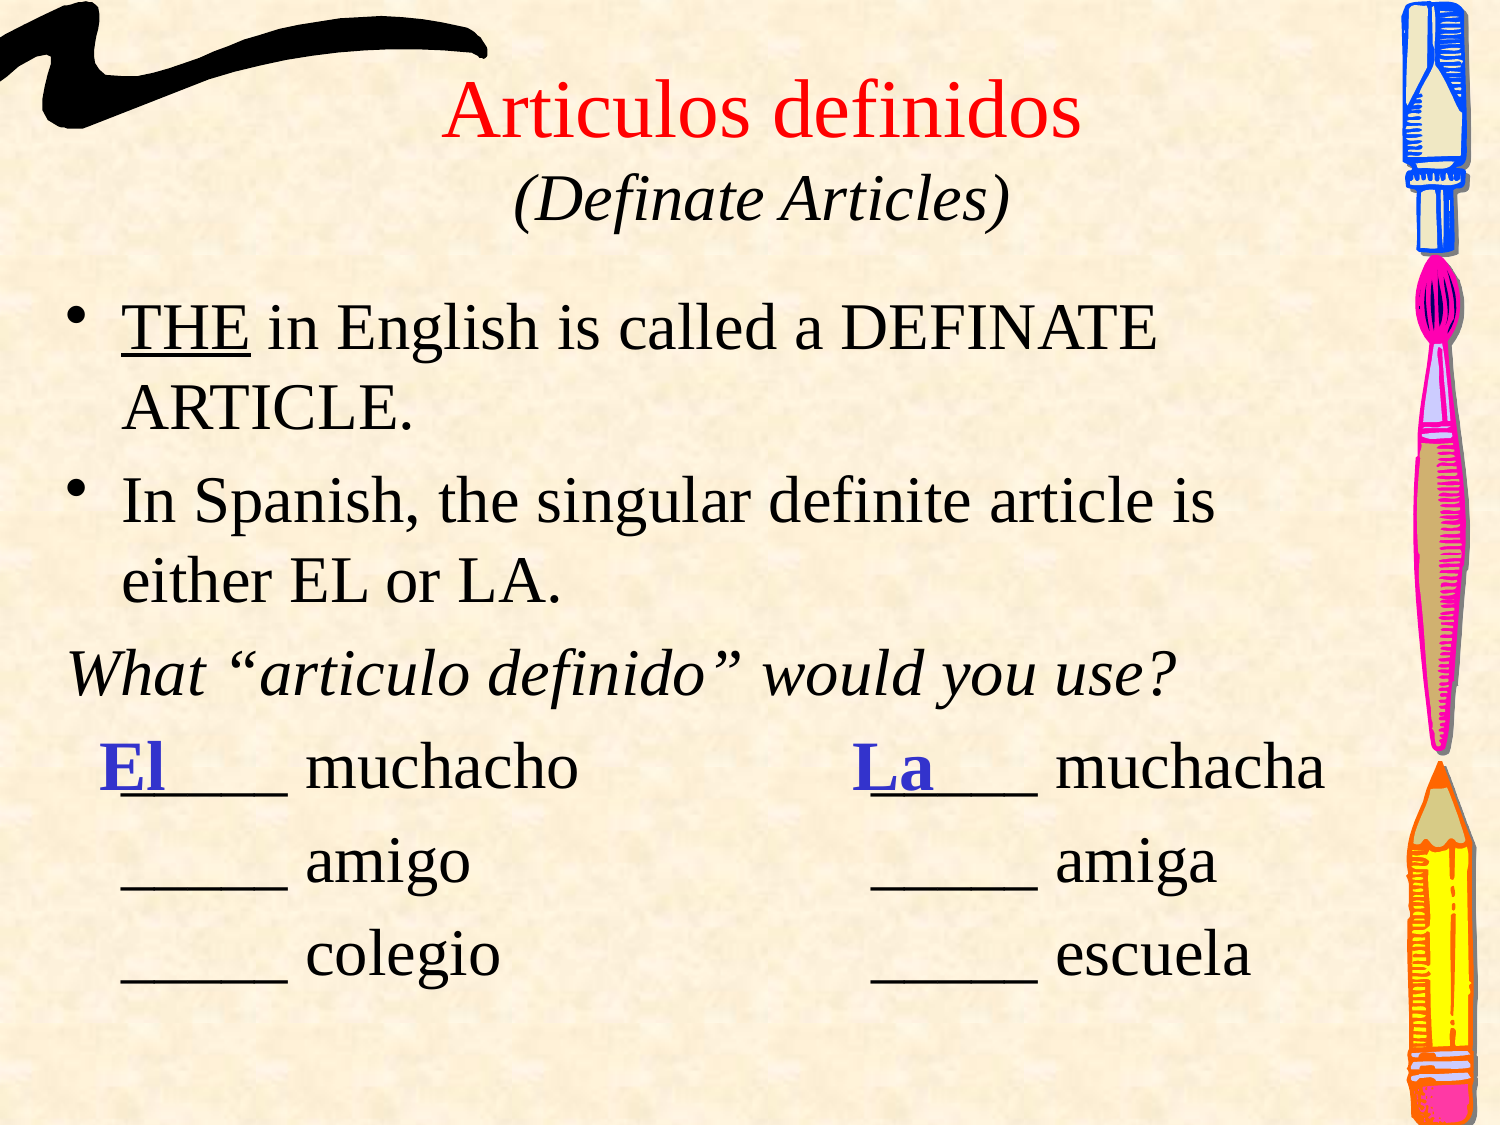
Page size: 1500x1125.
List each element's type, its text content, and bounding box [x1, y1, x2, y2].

list THE in English is called a DEFINATE ARTICLE. In Spanish, the singular definite article is either EL or LA. What “articulo definido” would you use? _____ muchacho _____ muchacha _____ amigo _____ amiga _____ colegio _____ escuela [50, 275, 1400, 1088]
text_box El [84, 712, 375, 813]
text_box La [837, 712, 1128, 813]
title Articulos definidos (Definate Articles) [125, 50, 1400, 238]
picture [0, 0, 1500, 1125]
